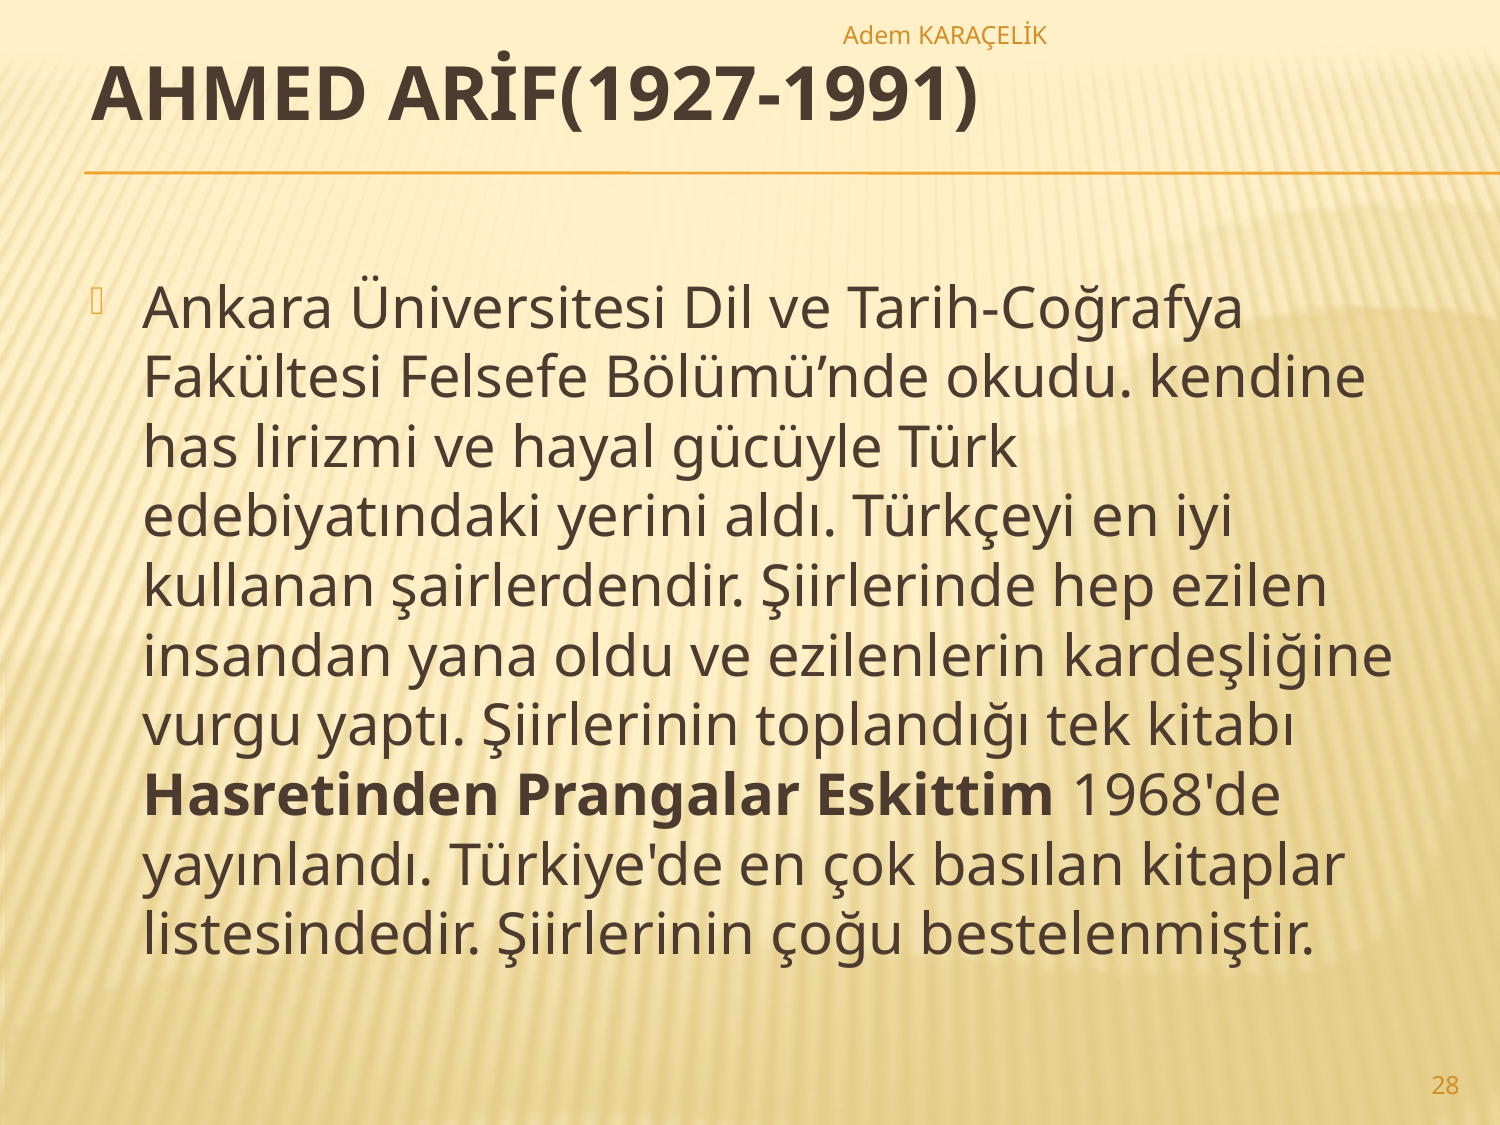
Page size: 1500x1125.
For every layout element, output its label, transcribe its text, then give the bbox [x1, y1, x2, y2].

list Ankara Üniversitesi Dil ve Tarih-Coğrafya Fakültesi Felsefe Bölümü’nde okudu. kendine has lirizmi ve hayal gücüyle Türk edebiyatındaki yerini aldı. Türkçeyi en iyi kullanan şairlerdendir. Şiirlerinde hep ezilen insandan yana oldu ve ezilenlerin kardeşliğine vurgu yaptı. Şiirlerinin toplandığı tek kitabı Hasretinden Prangalar Eskittim 1968'de yayınlandı. Türkiye'de en çok basılan kitaplar listesindedir. Şiirlerinin çoğu bestelenmiştir. [74, 262, 1426, 1048]
footer Adem KARAÇELİK [587, 12, 1063, 60]
slide_number 28 [1350, 1061, 1475, 1103]
title AHMED ARİF(1927-1991) [76, 30, 1427, 149]
